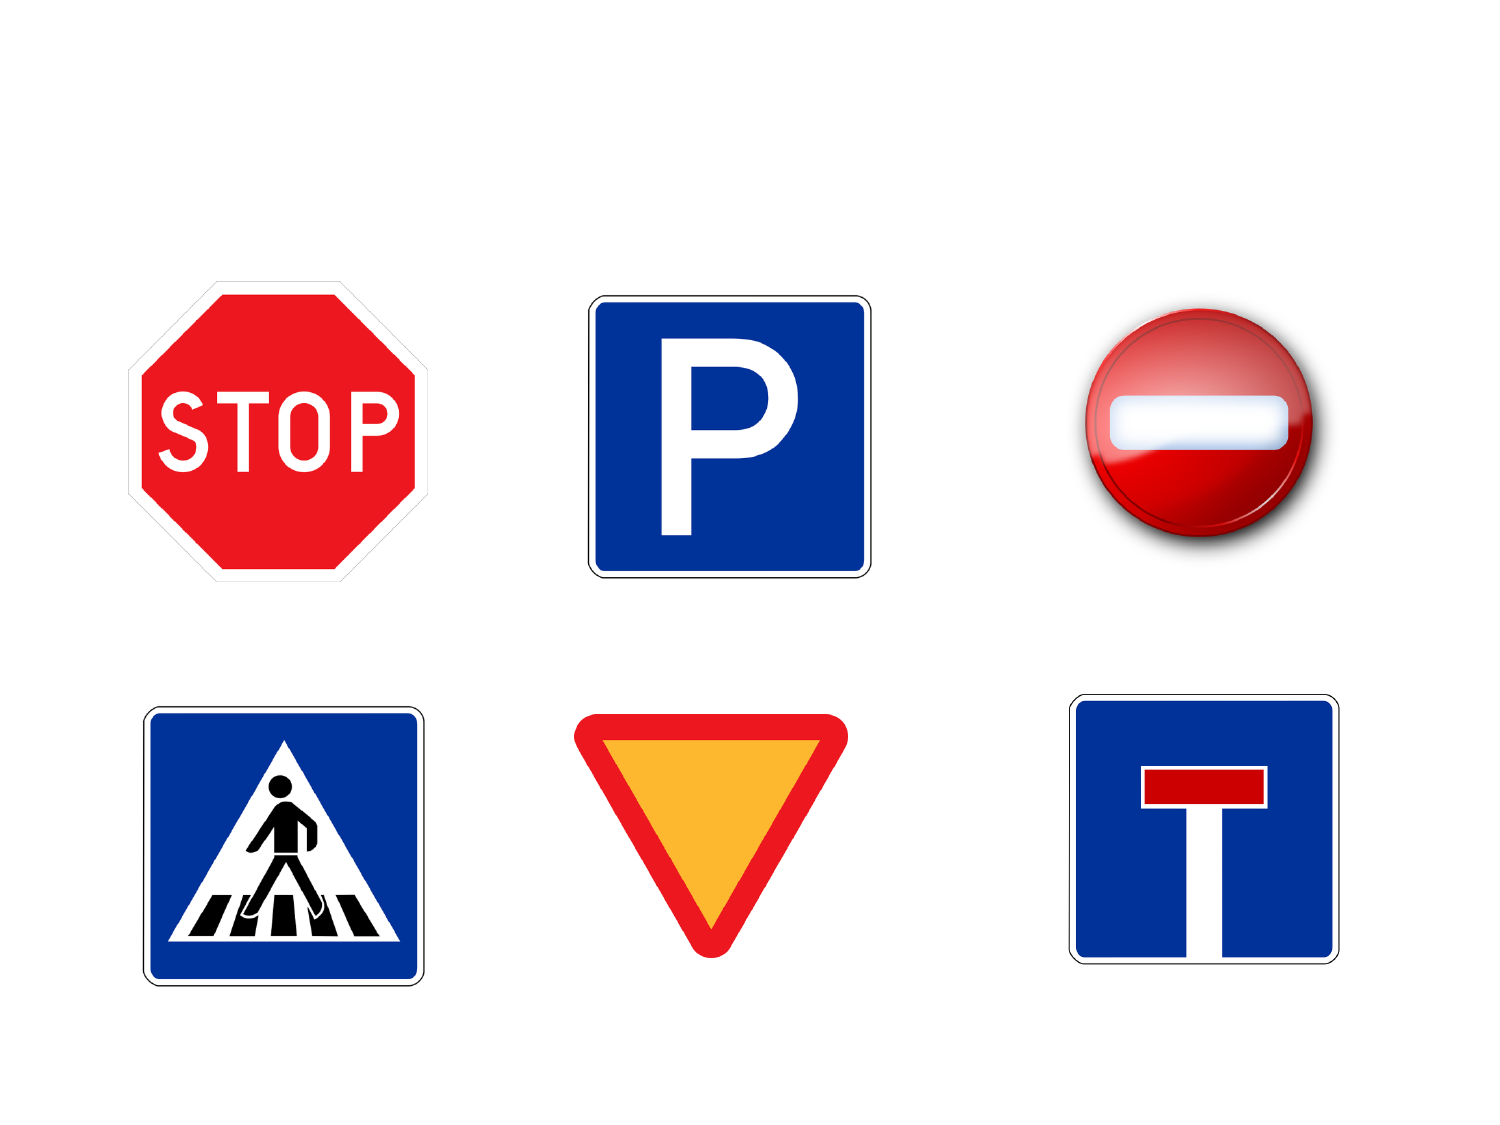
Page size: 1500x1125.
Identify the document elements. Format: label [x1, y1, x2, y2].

list [128, 280, 428, 582]
picture [1065, 690, 1342, 967]
picture [573, 714, 849, 958]
picture [585, 292, 874, 581]
picture [140, 702, 427, 990]
picture [1065, 292, 1341, 567]
